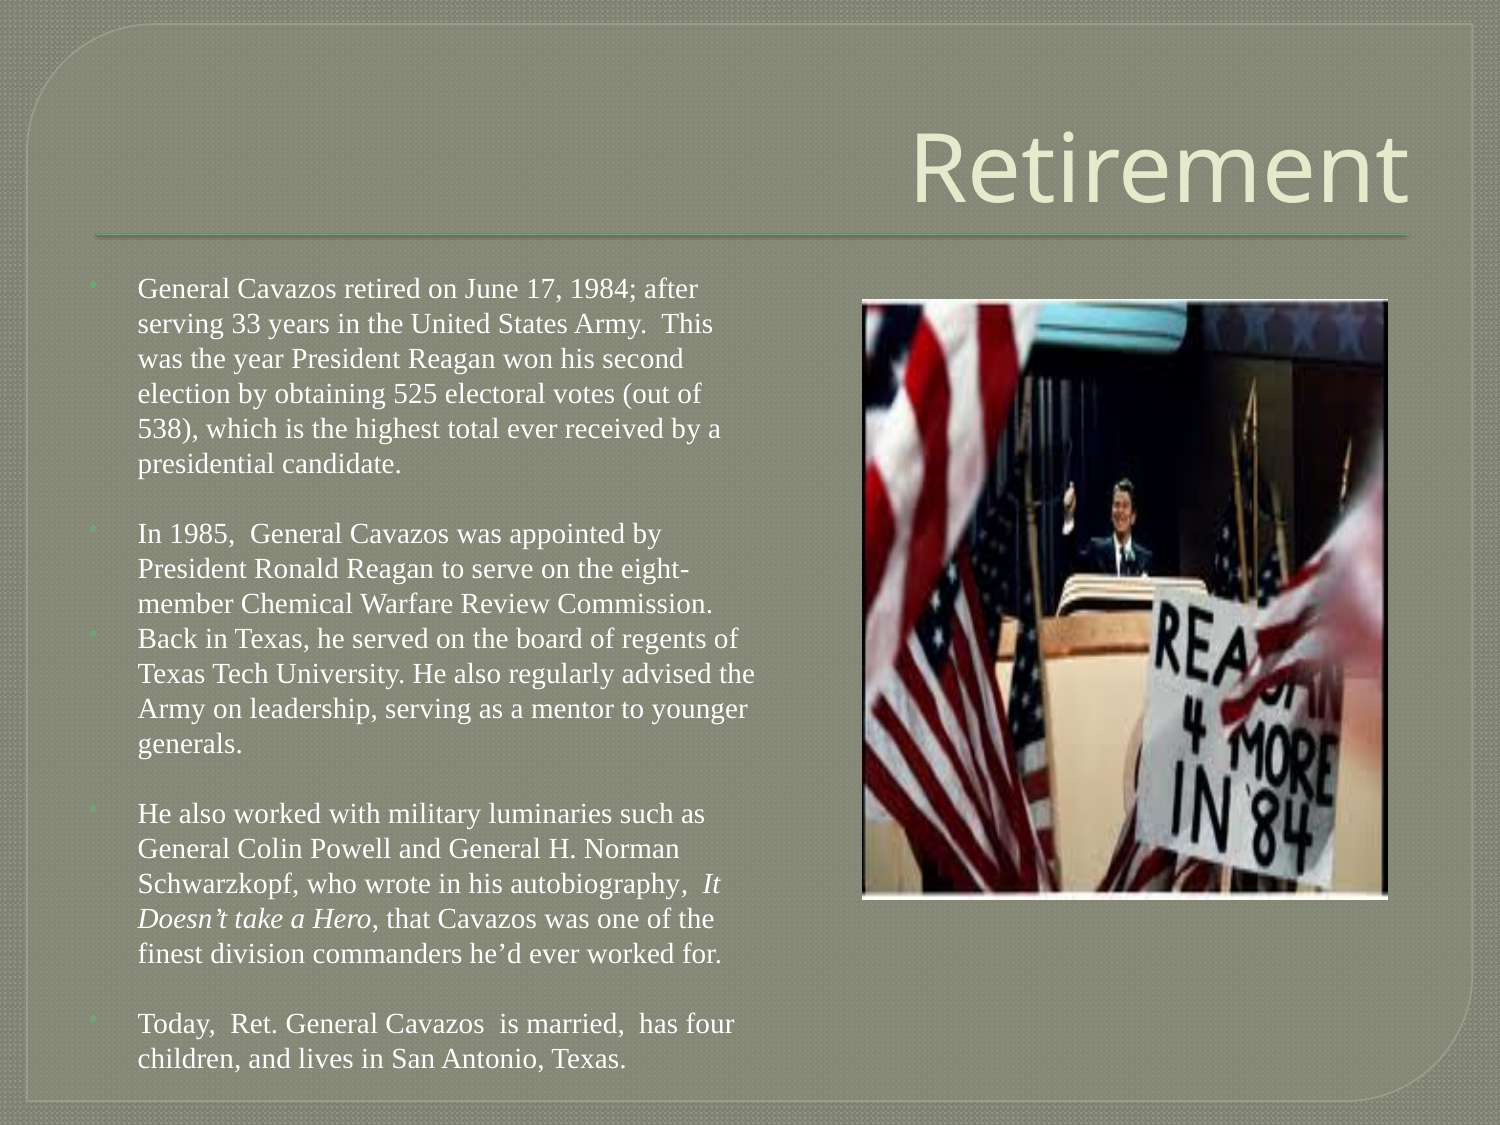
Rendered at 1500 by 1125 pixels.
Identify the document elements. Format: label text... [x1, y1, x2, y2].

title Retirement [75, 41, 1425, 230]
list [862, 299, 1388, 901]
list General Cavazos retired on June 17, 1984; after serving 33 years in the United States Army. This was the year President Reagan won his second election by obtaining 525 electoral votes (out of 538), which is the highest total ever received by a presidential candidate. In 1985, General Cavazos was appointed by President Ronald Reagan to serve on the eight-member Chemical Warfare Review Commission. Back in Texas, he served on the board of regents of Texas Tech University. He also regularly advised the Army on leadership, serving as a mentor to younger generals. He also worked with military luminaries such as General Colin Powell and General H. Norman Schwarzkopf, who wrote in his autobiography, It Doesn’t take a Hero, that Cavazos was one of the finest division commanders he’d ever worked for. Today, Ret. General Cavazos is married, has four children, and lives in San Antonio, Texas. [75, 262, 775, 1088]
